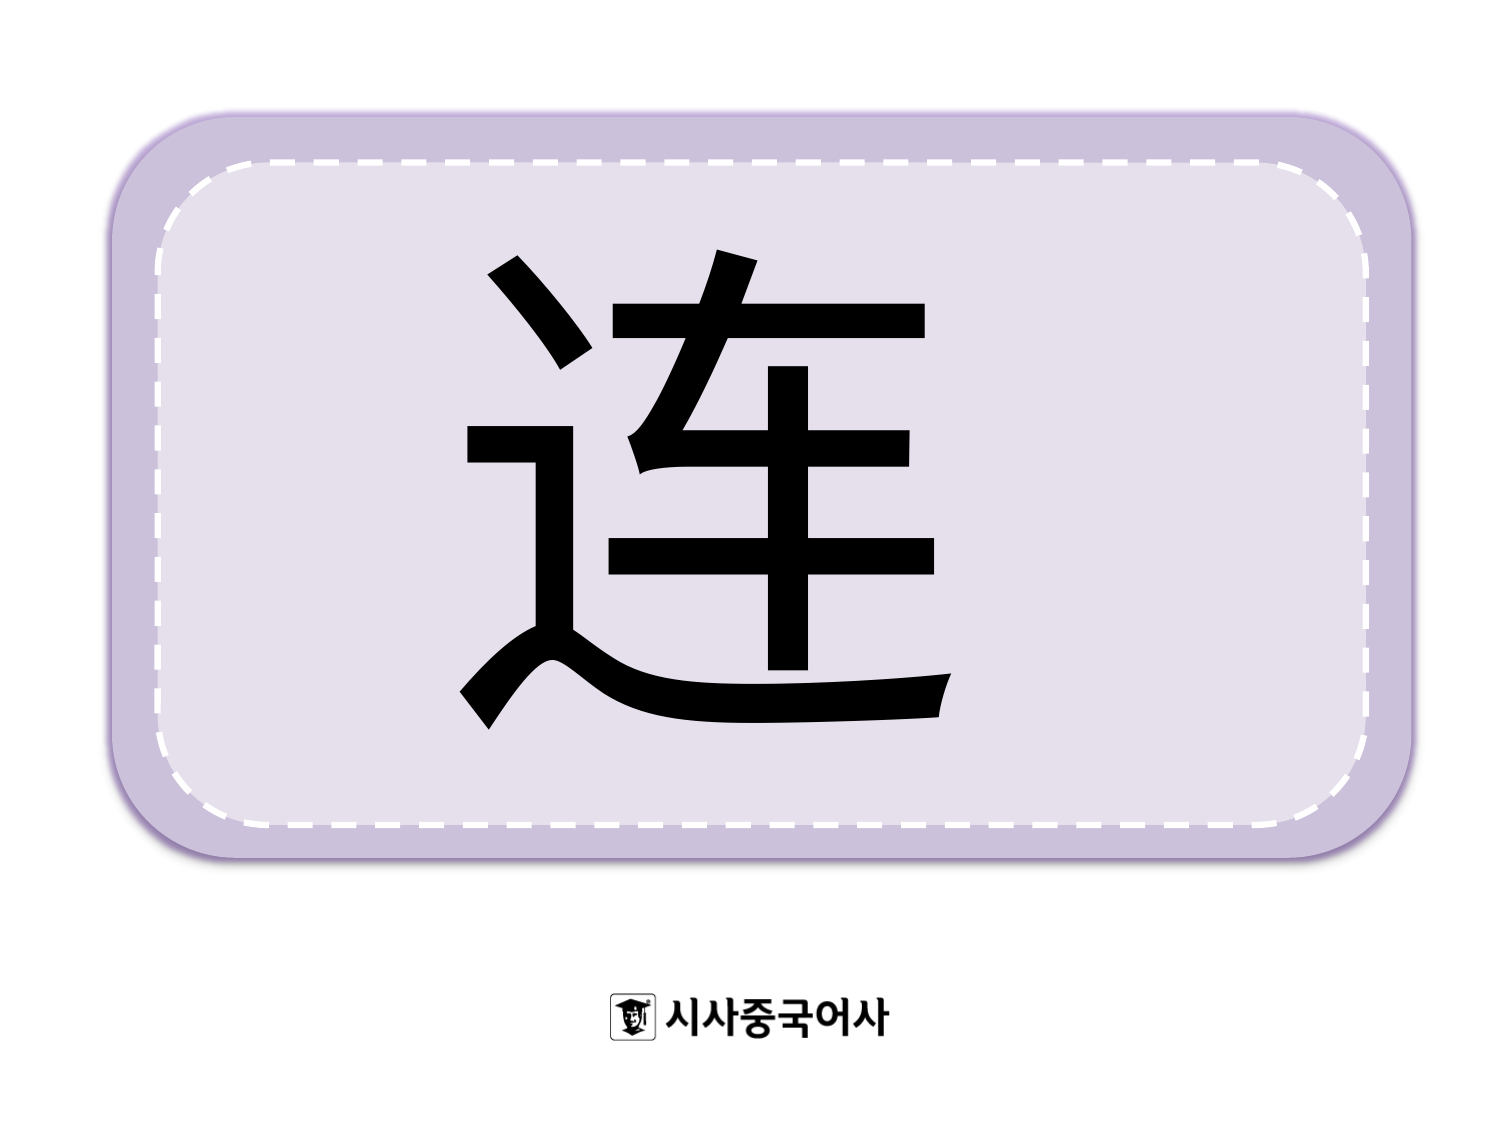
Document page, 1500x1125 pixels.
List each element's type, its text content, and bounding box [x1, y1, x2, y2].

picture [602, 987, 898, 1047]
text_box 连 [159, 148, 1368, 811]
text_box [162, 160, 1371, 824]
